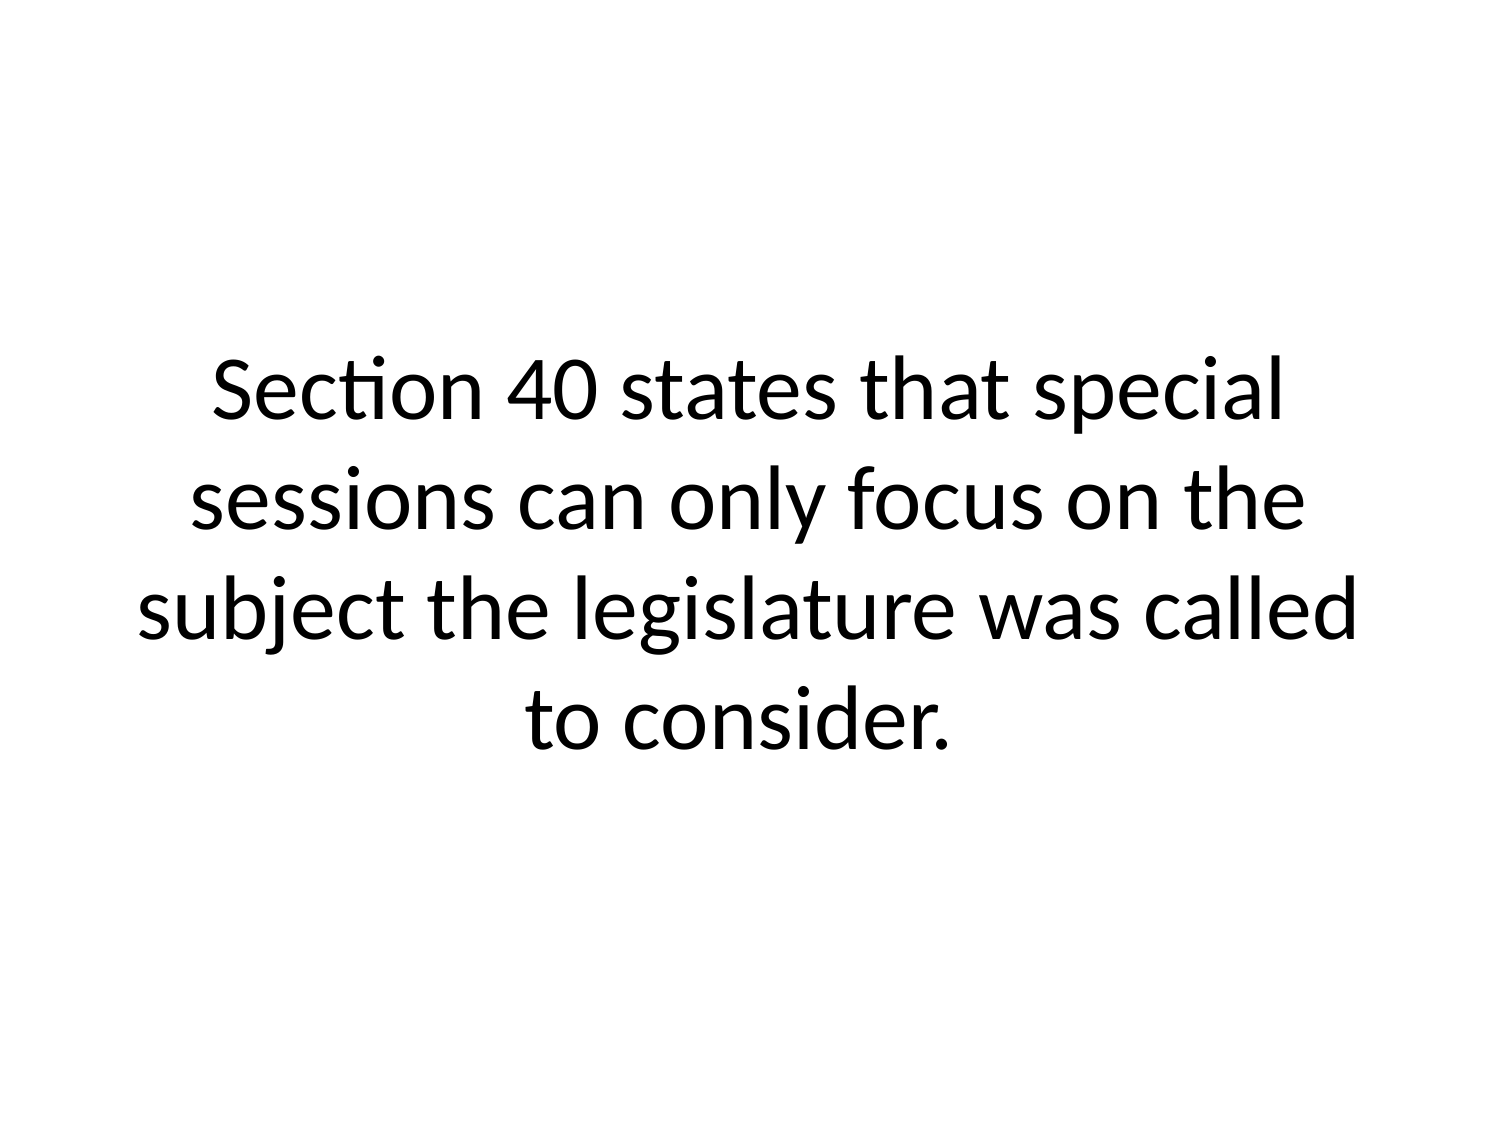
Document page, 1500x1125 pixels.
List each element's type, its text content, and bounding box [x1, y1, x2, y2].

title Section 40 states that special sessions can only focus on the subject the legislature was called to consider. [75, 45, 1425, 1050]
